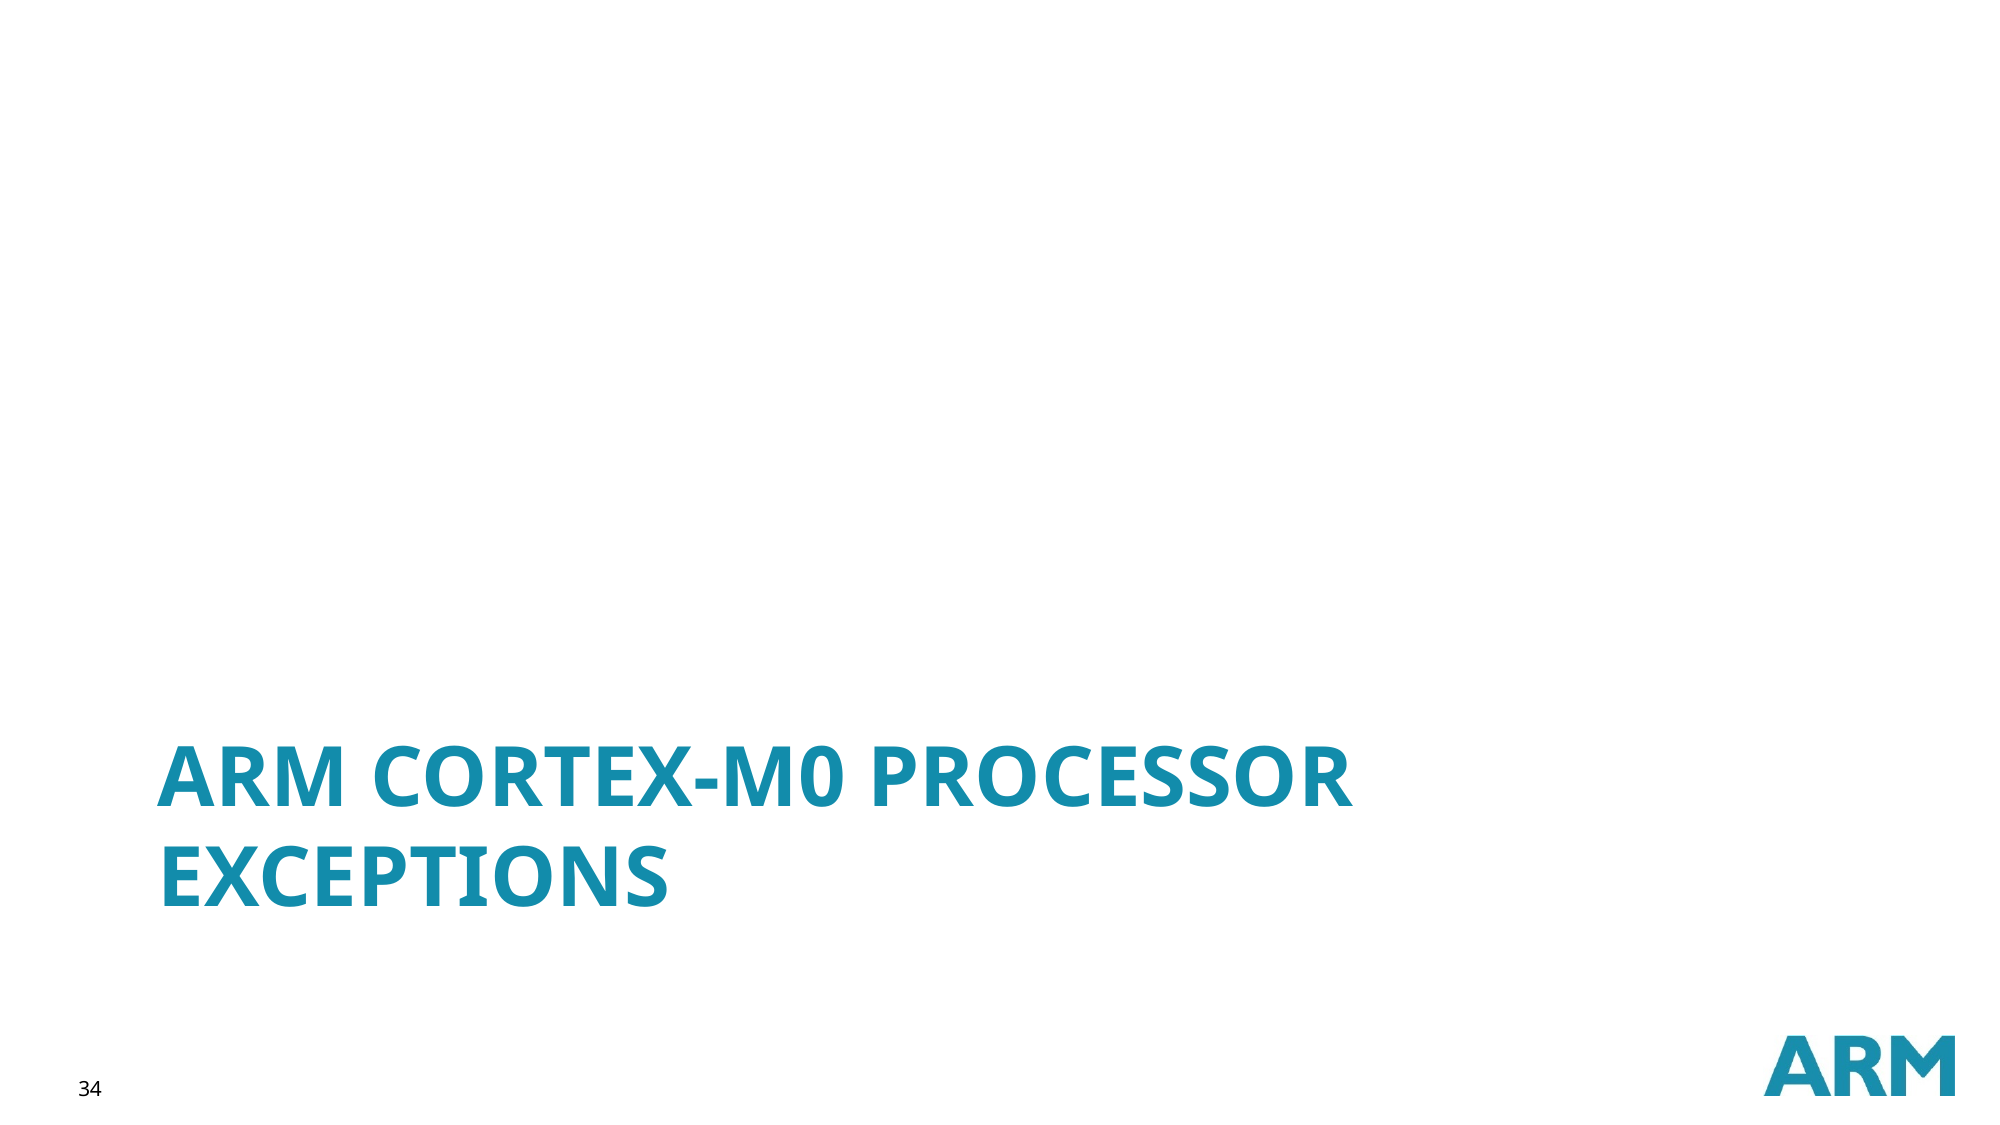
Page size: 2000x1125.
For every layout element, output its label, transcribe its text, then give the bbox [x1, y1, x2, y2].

title ARM Cortex-M0 Processor Exceptions [157, 722, 1858, 947]
picture [1763, 1035, 1955, 1096]
